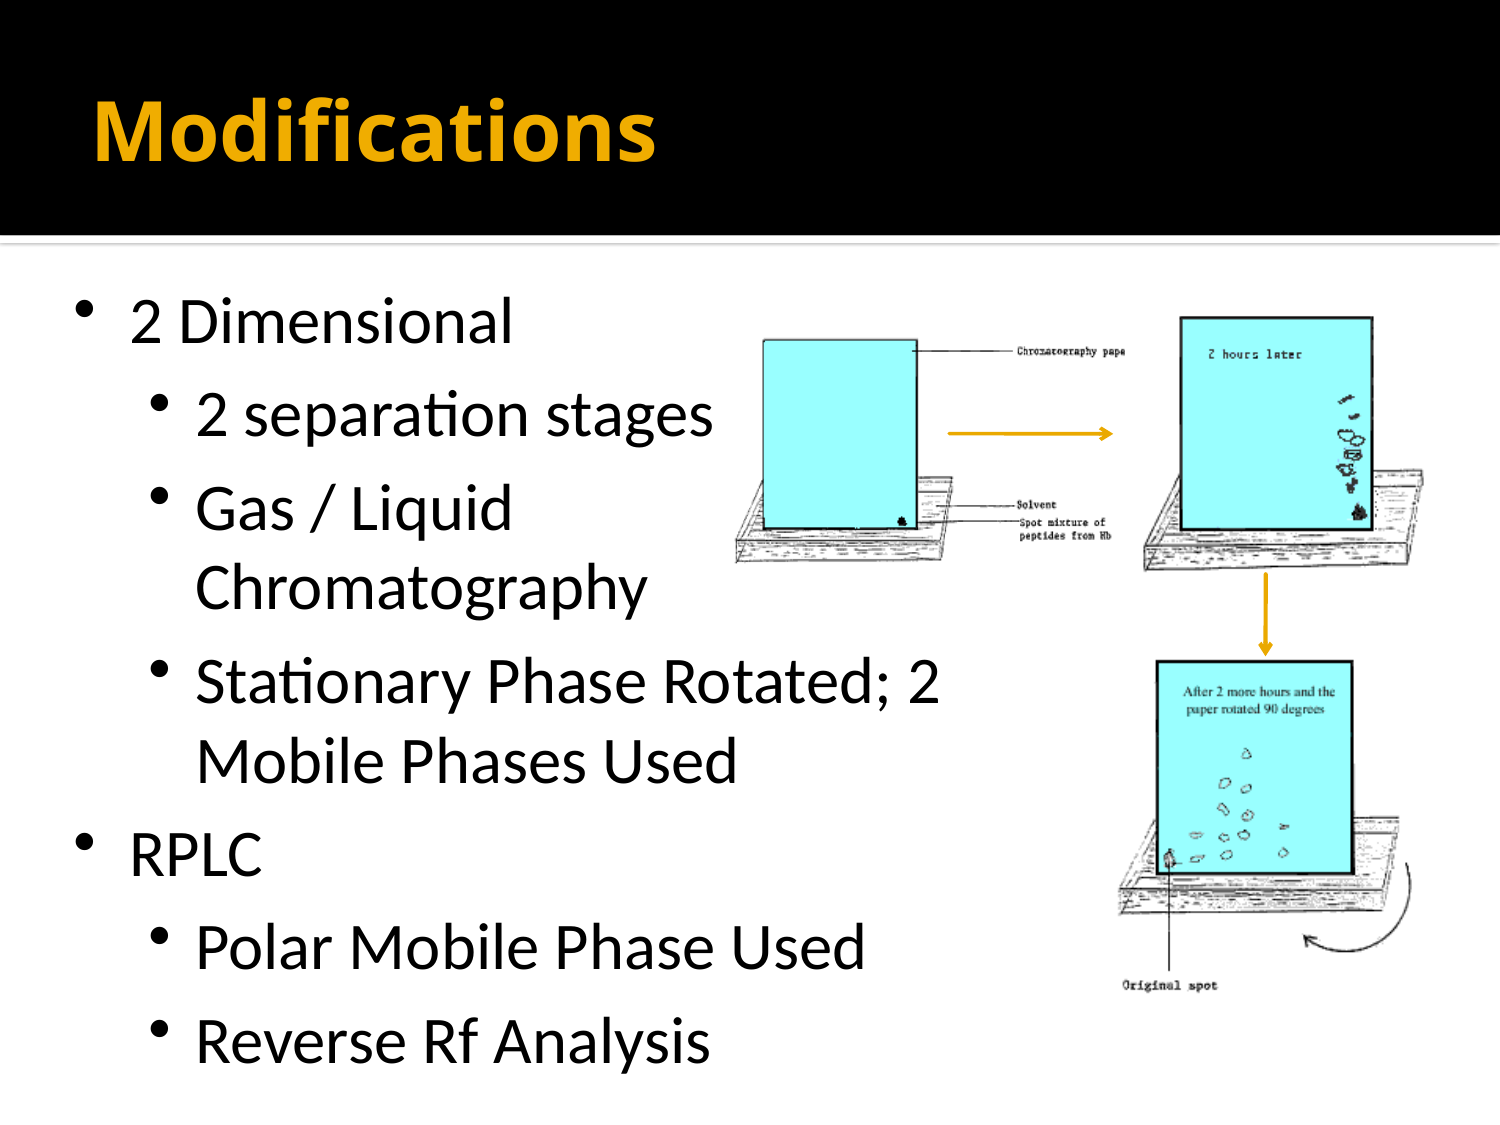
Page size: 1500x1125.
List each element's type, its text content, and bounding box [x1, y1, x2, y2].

title Modifications [75, 25, 1425, 231]
picture [714, 304, 1438, 998]
text_box 2 Dimensional 2 separation stages Gas / Liquid Chromatography Stationary Phase Rotated; 2 Mobile Phases Used RPLC Polar Mobile Phase Used Reverse Rf Analysis [58, 269, 961, 1125]
text_box [805, 653, 883, 660]
